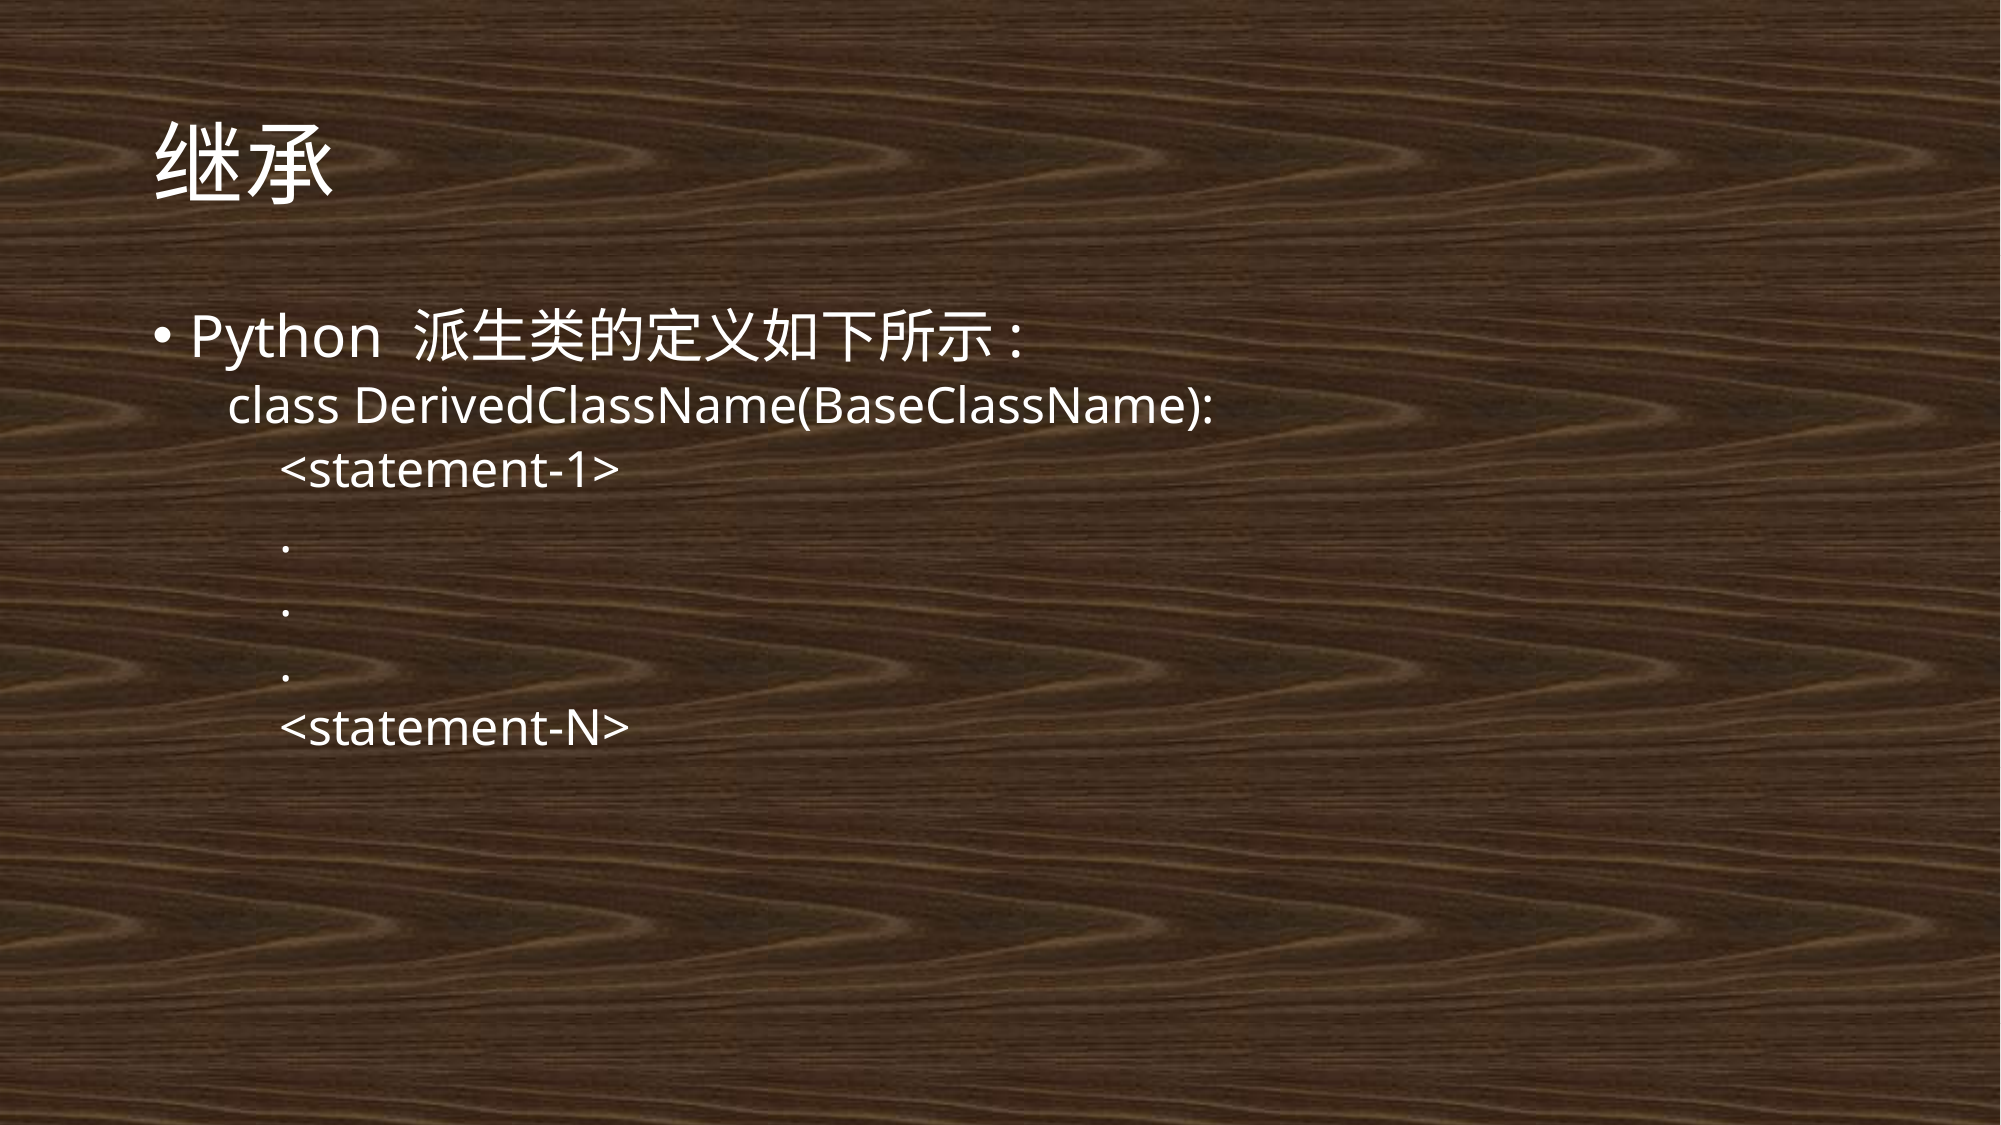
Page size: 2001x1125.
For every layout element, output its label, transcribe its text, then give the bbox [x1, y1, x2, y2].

picture [0, 0, 2001, 1125]
list Python 派生类的定义如下所示: class DerivedClassName(BaseClassName): <statement-1> . . . <statement-N> [137, 299, 1863, 1014]
title 继承 [137, 59, 1863, 278]
